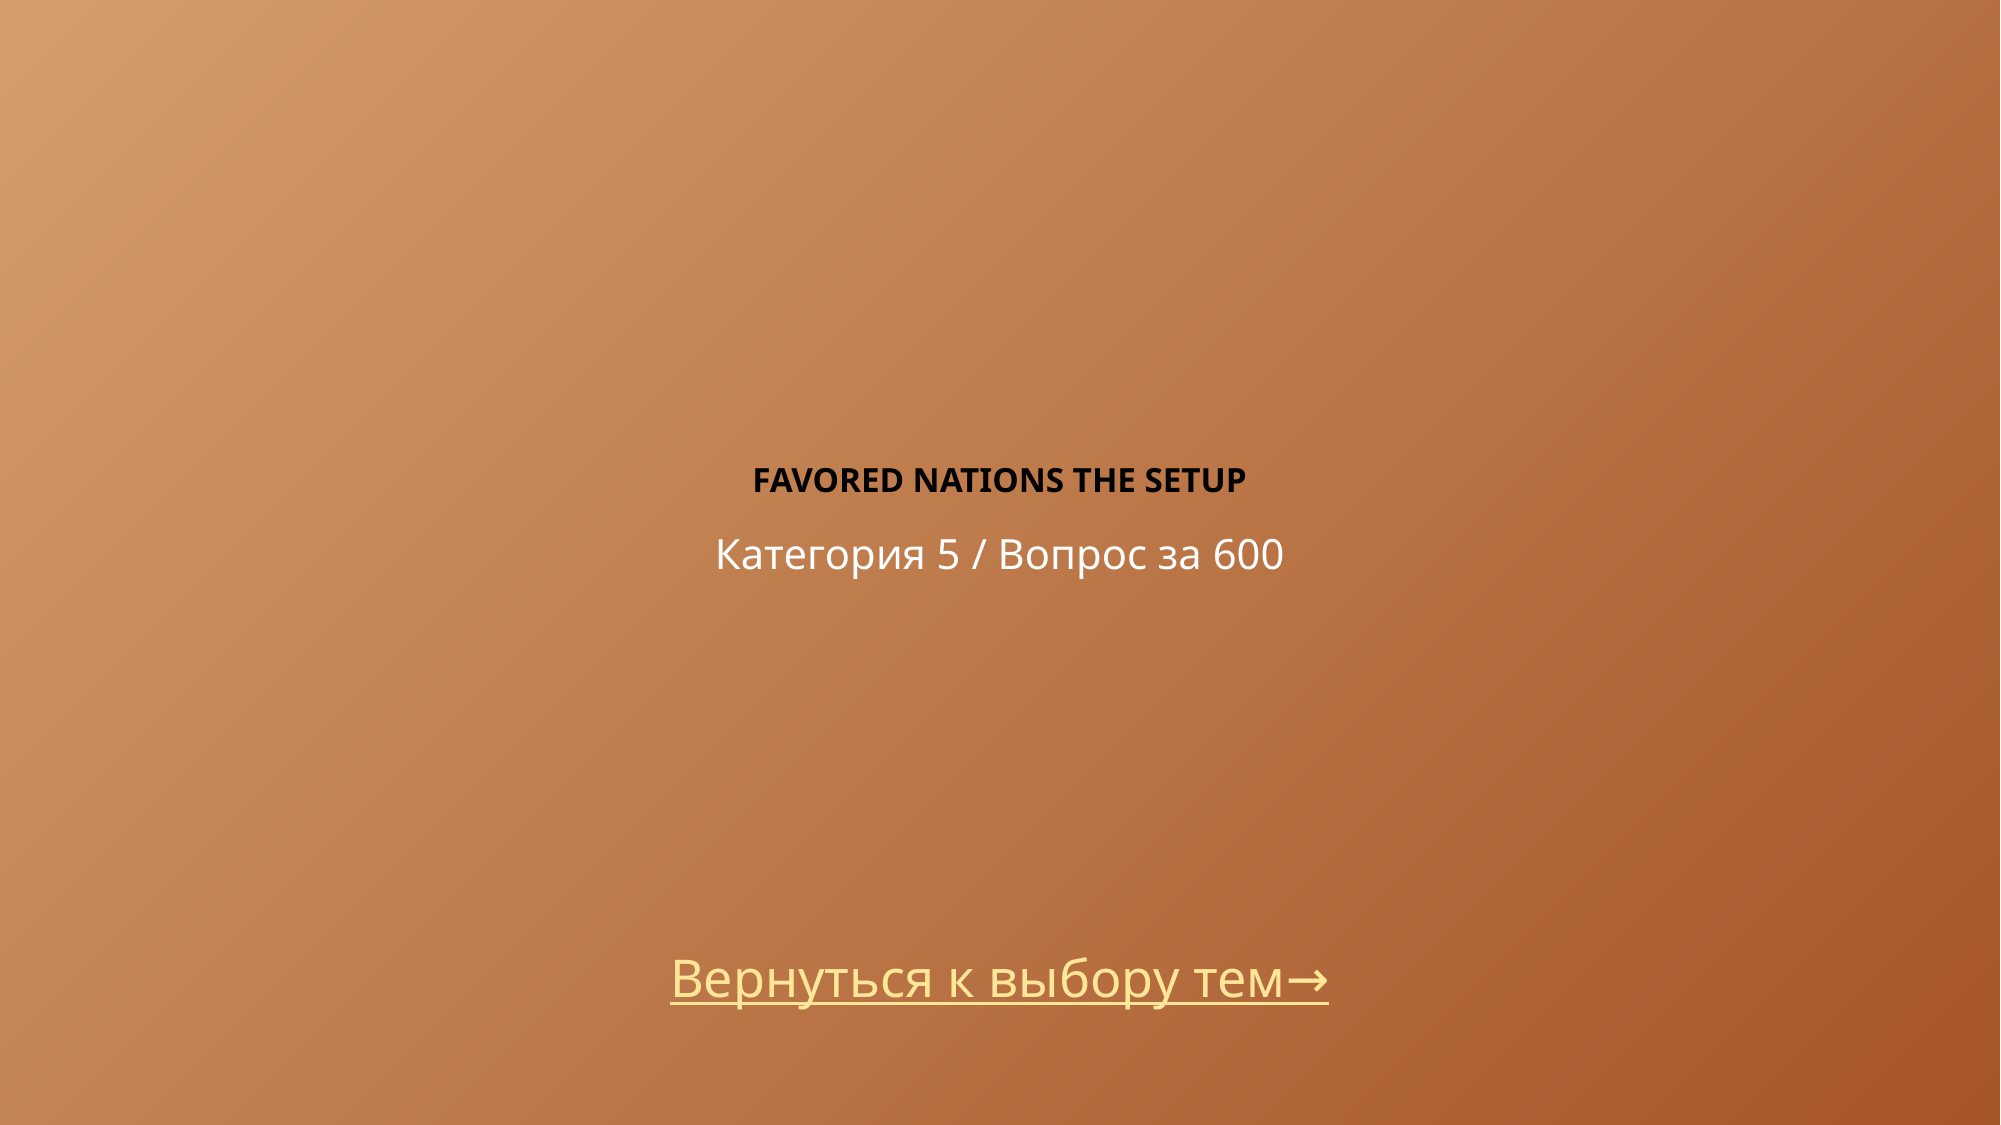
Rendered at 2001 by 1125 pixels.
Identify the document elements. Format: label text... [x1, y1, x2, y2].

text_box Вернуться к выбору тем→ [655, 938, 1345, 1016]
title Favored Nations The Setup Категория 5 / Вопрос за 600 [117, 396, 1883, 646]
